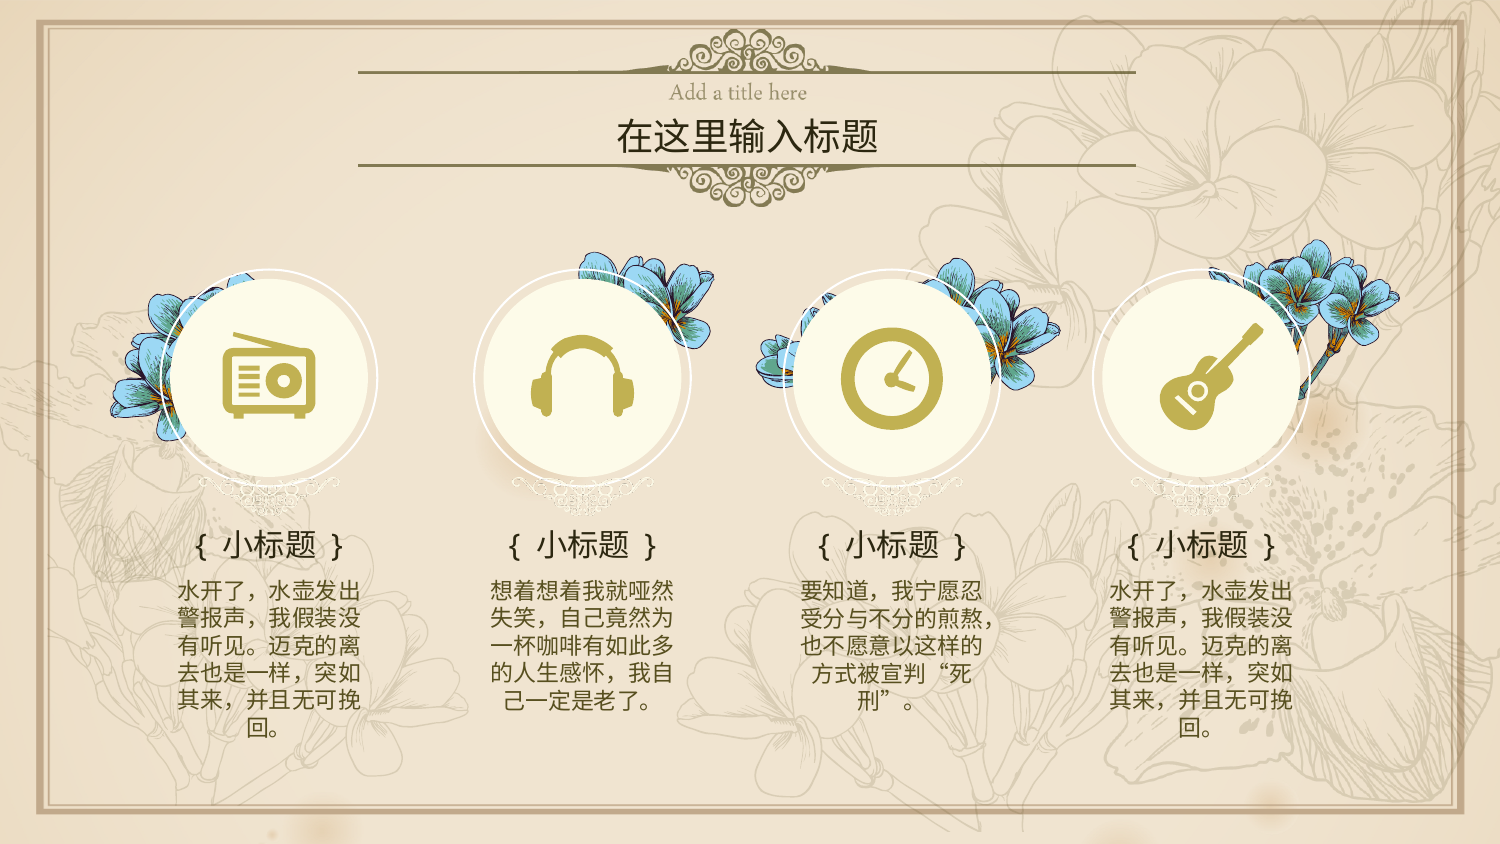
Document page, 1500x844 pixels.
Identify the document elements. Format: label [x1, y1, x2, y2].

text_box [119, 269, 388, 751]
text_box [1083, 226, 1392, 751]
text_box [464, 250, 724, 724]
text_box [731, 241, 1051, 724]
text_box [358, 28, 1136, 208]
picture [0, 0, 1500, 844]
